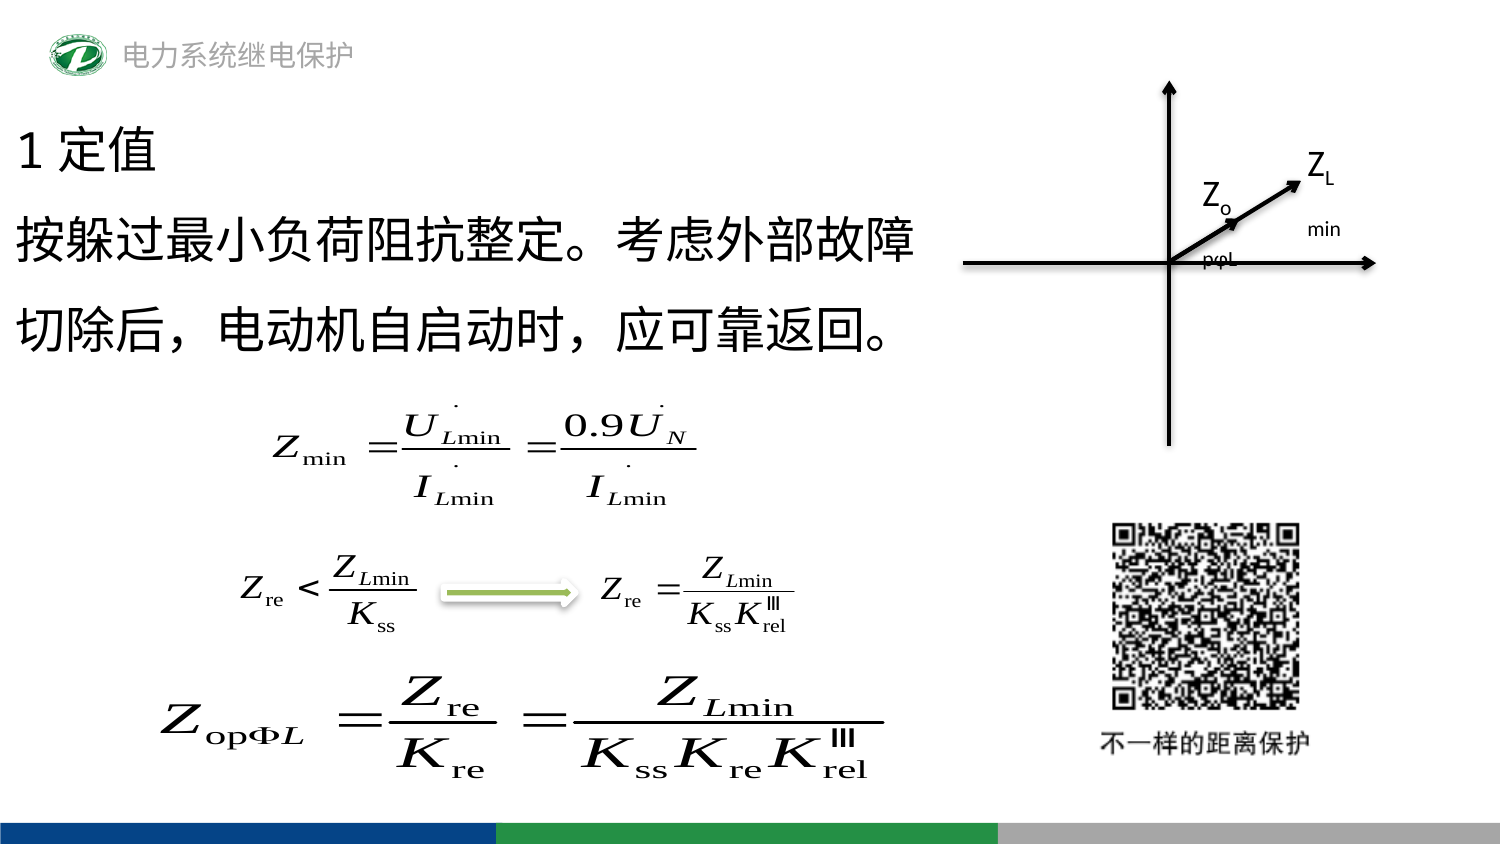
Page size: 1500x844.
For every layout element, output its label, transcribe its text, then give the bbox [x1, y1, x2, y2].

picture [41, 19, 118, 91]
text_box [146, 663, 898, 789]
picture [1064, 506, 1345, 762]
text_box [0, 821, 494, 844]
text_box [232, 545, 803, 641]
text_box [962, 80, 1377, 446]
text_box 1定值 按躲过最小负荷阻抗整定。考虑外部故障切除后，电动机自启动时，应可靠返回。 [0, 80, 944, 366]
text_box [494, 821, 996, 844]
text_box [263, 386, 706, 513]
text_box [996, 821, 1500, 844]
text_box 电力系统继电保护 [122, 29, 370, 80]
